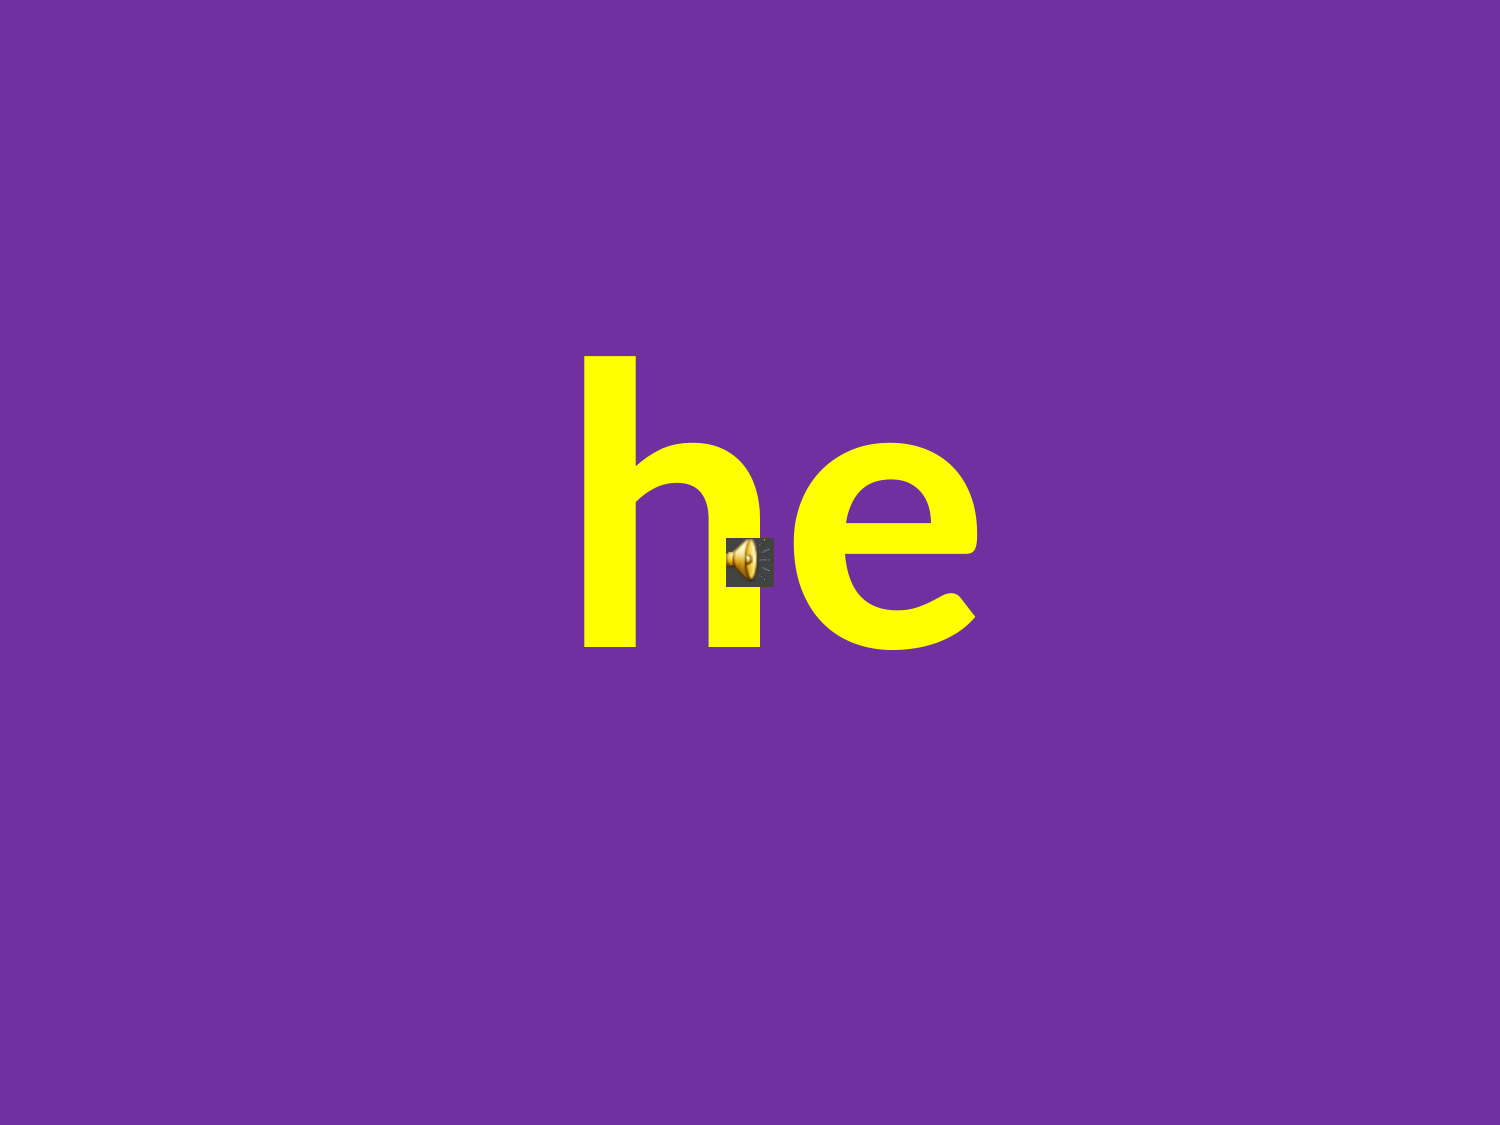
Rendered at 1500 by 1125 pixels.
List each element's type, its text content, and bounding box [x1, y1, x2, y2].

picture [724, 537, 776, 588]
text_box he [99, 224, 1450, 738]
